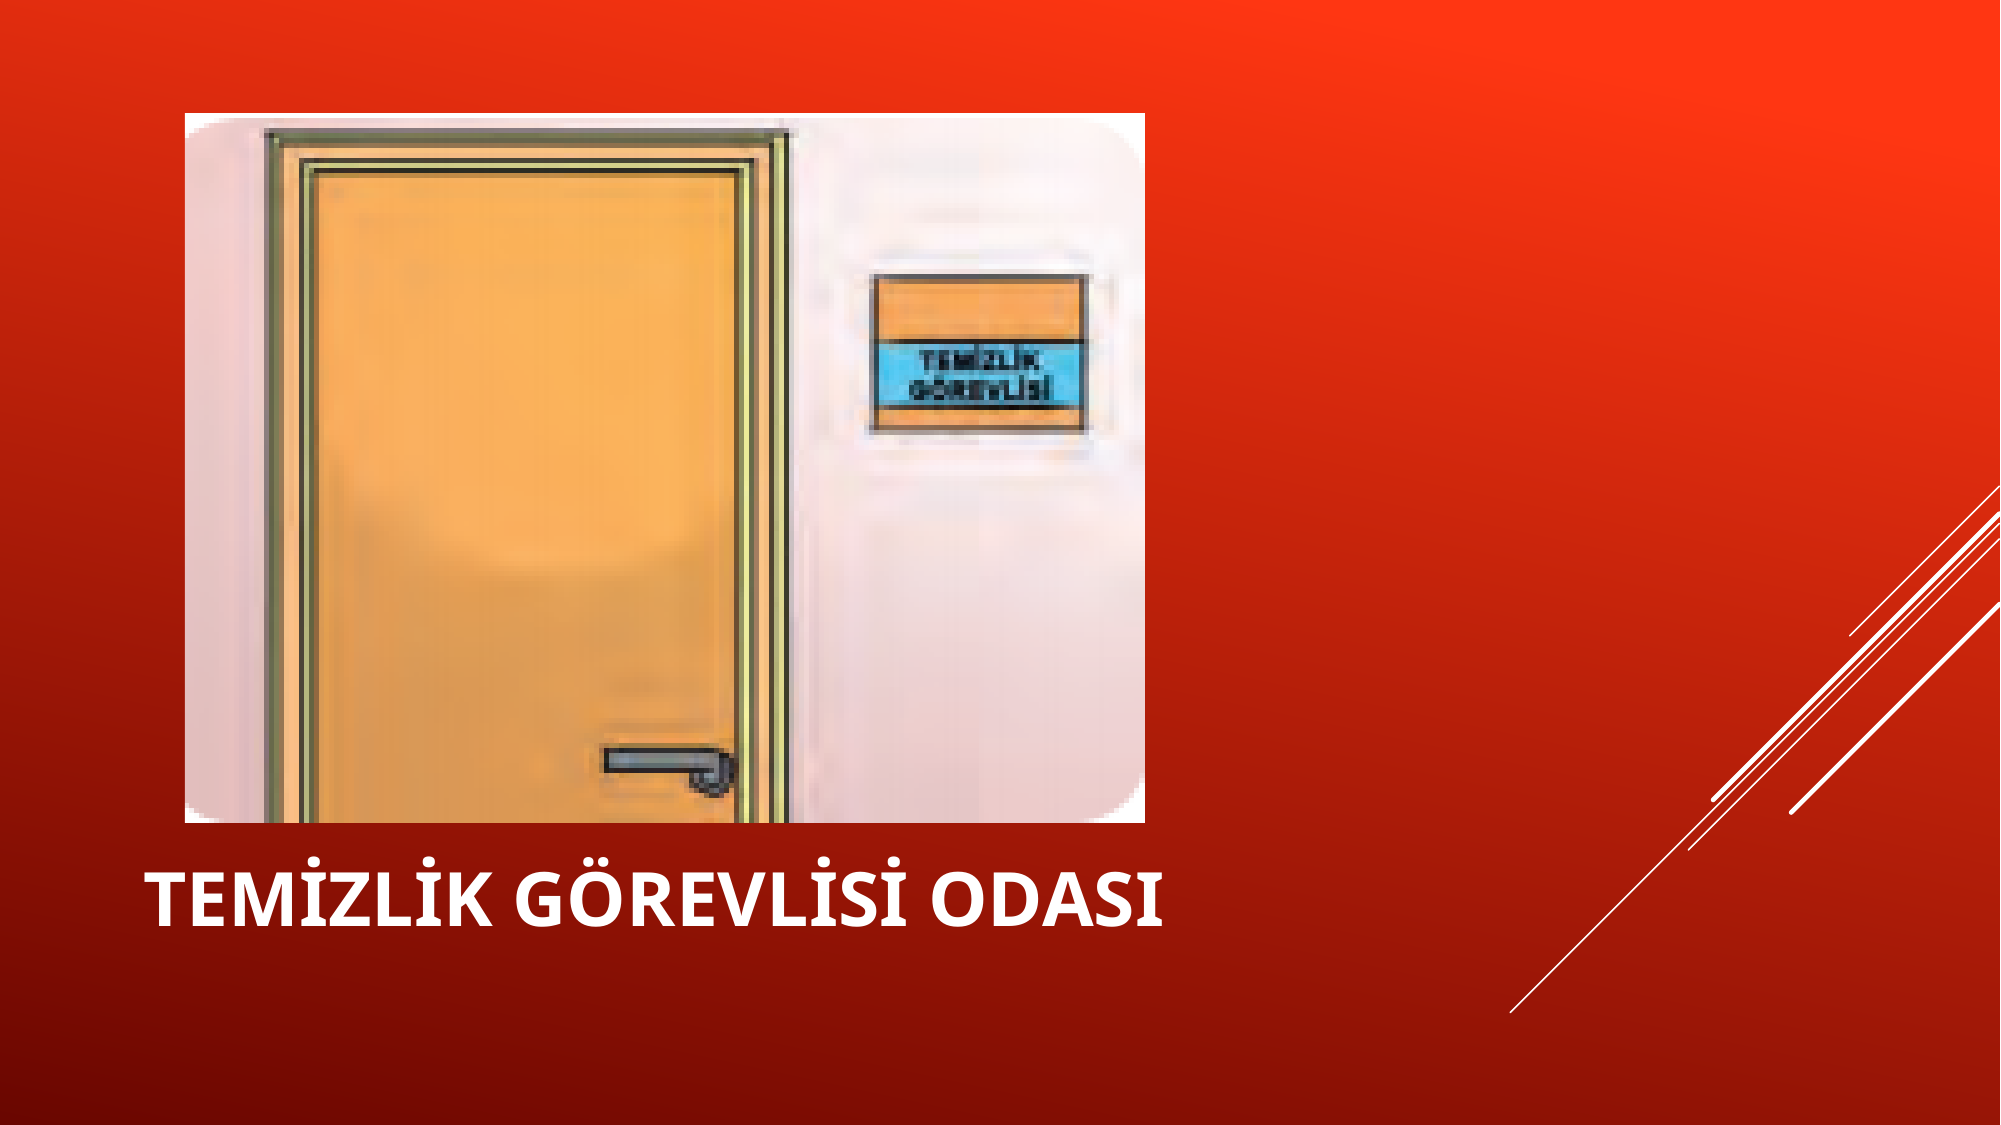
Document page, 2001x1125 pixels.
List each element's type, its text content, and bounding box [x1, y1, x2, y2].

picture [184, 113, 1146, 823]
title TEMİZLİK GÖREVLİSİ ODASI [128, 822, 1529, 971]
